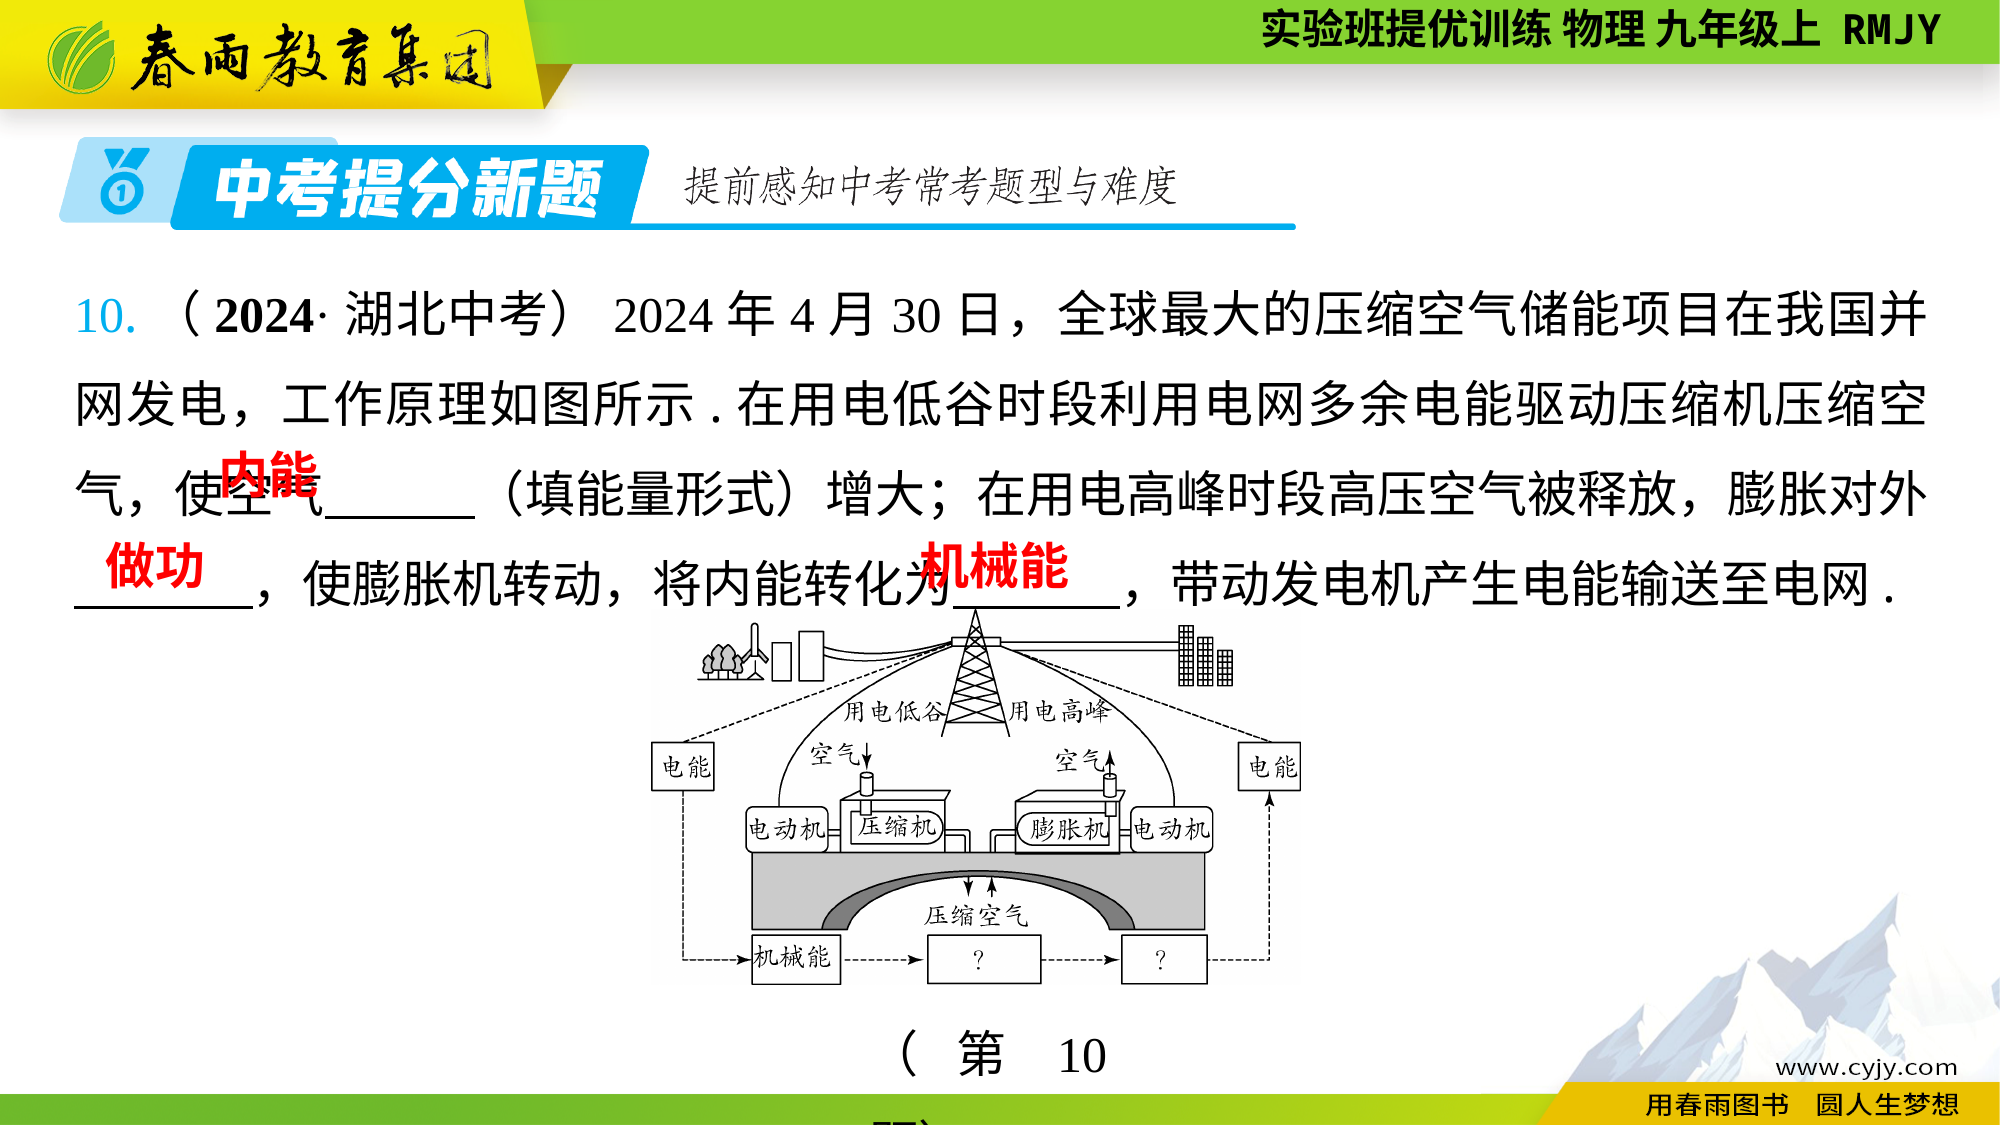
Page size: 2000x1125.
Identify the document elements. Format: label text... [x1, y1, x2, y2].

text_box （第10题） [854, 993, 1134, 1090]
picture [0, 0, 2000, 1125]
text_box 内能 [203, 435, 333, 511]
text_box 机械能 [905, 527, 1085, 602]
text_box 做功 [90, 526, 220, 602]
list 10.（2024·湖北中考）2024年4月30日，全球最大的压缩空气储能项目在我国并网发电，工作原理如图所示.在用电低谷时段利用电网多余电能驱动压缩机压缩空气，使空气 （填能量形式）增大；在用电高峰时段高压空气被释放，膨胀对外 ，使膨胀机转动，将内能转化为 ，带动发电机产生电能输送至电网. [59, 244, 1944, 624]
